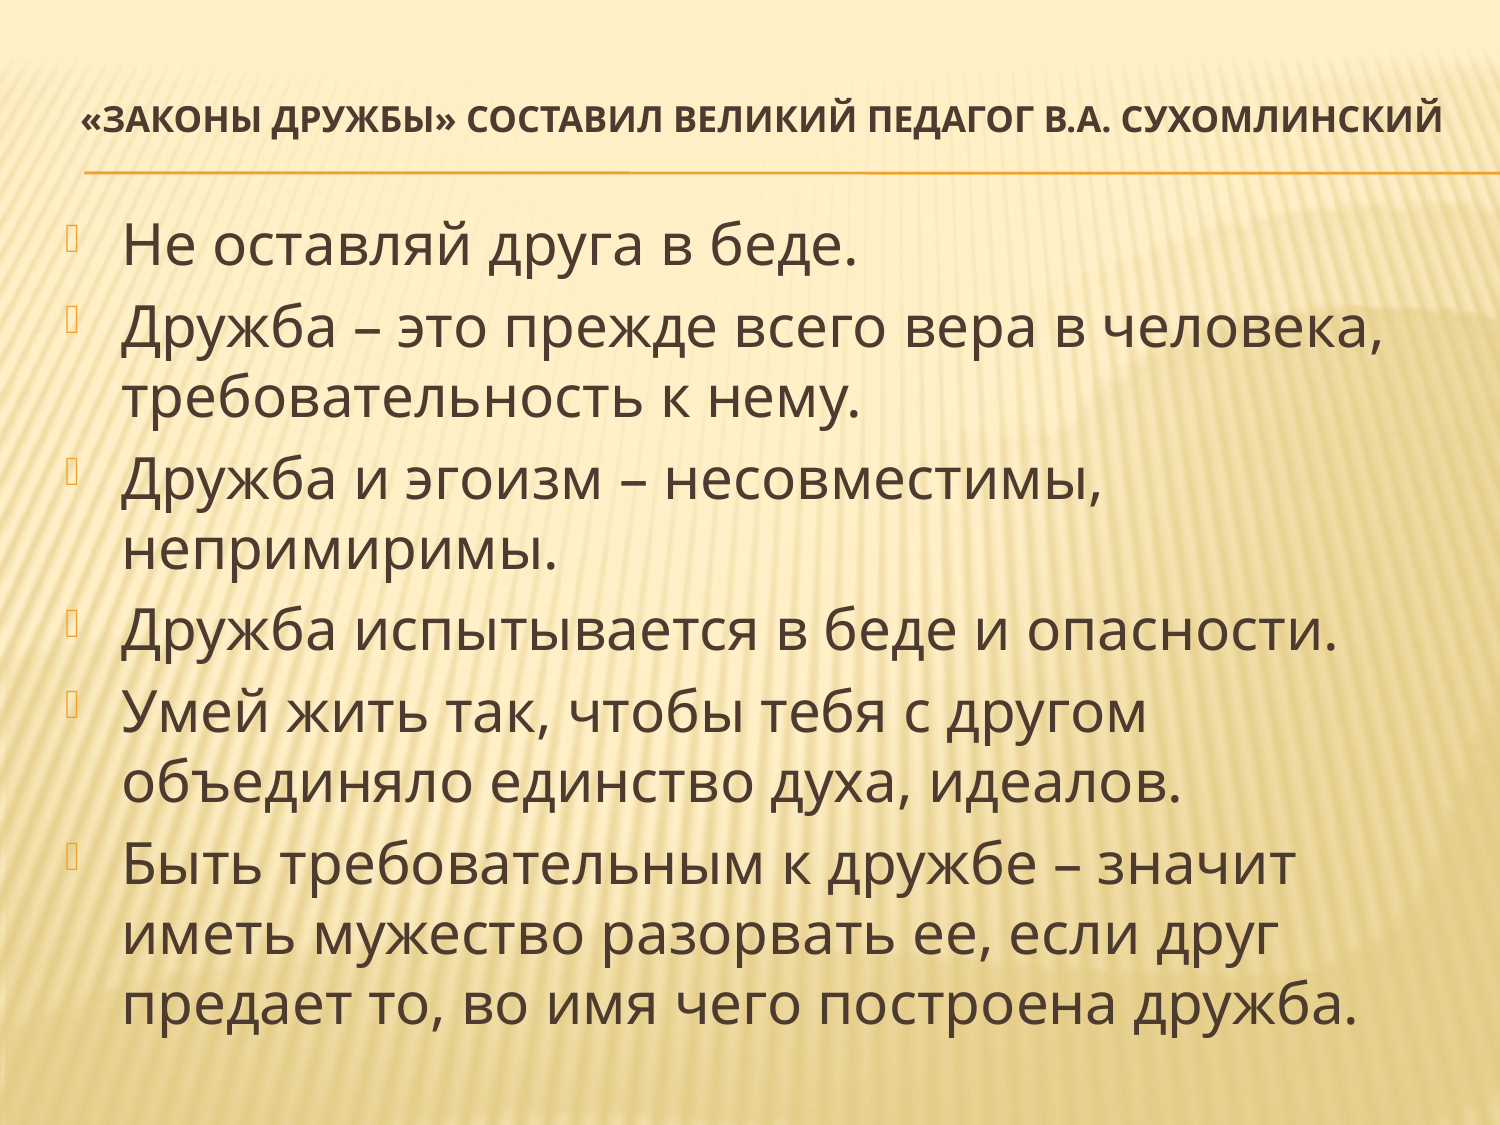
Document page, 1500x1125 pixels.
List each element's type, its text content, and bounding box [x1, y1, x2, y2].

title «Законы дружбы» составил великий педагог В.А. Сухомлинский [50, 75, 1475, 199]
list Не оставляй друга в беде. Дружба – это прежде всего вера в человека, требовательность к нему. Дружба и эгоизм – несовместимы, непримиримы. Дружба испытывается в беде и опасности. Умей жить так, чтобы тебя с другом объединяло единство духа, идеалов. Быть требовательным к дружбе – значит иметь мужество разорвать ее, если друг предает то, во имя чего построена дружба. [49, 199, 1476, 998]
